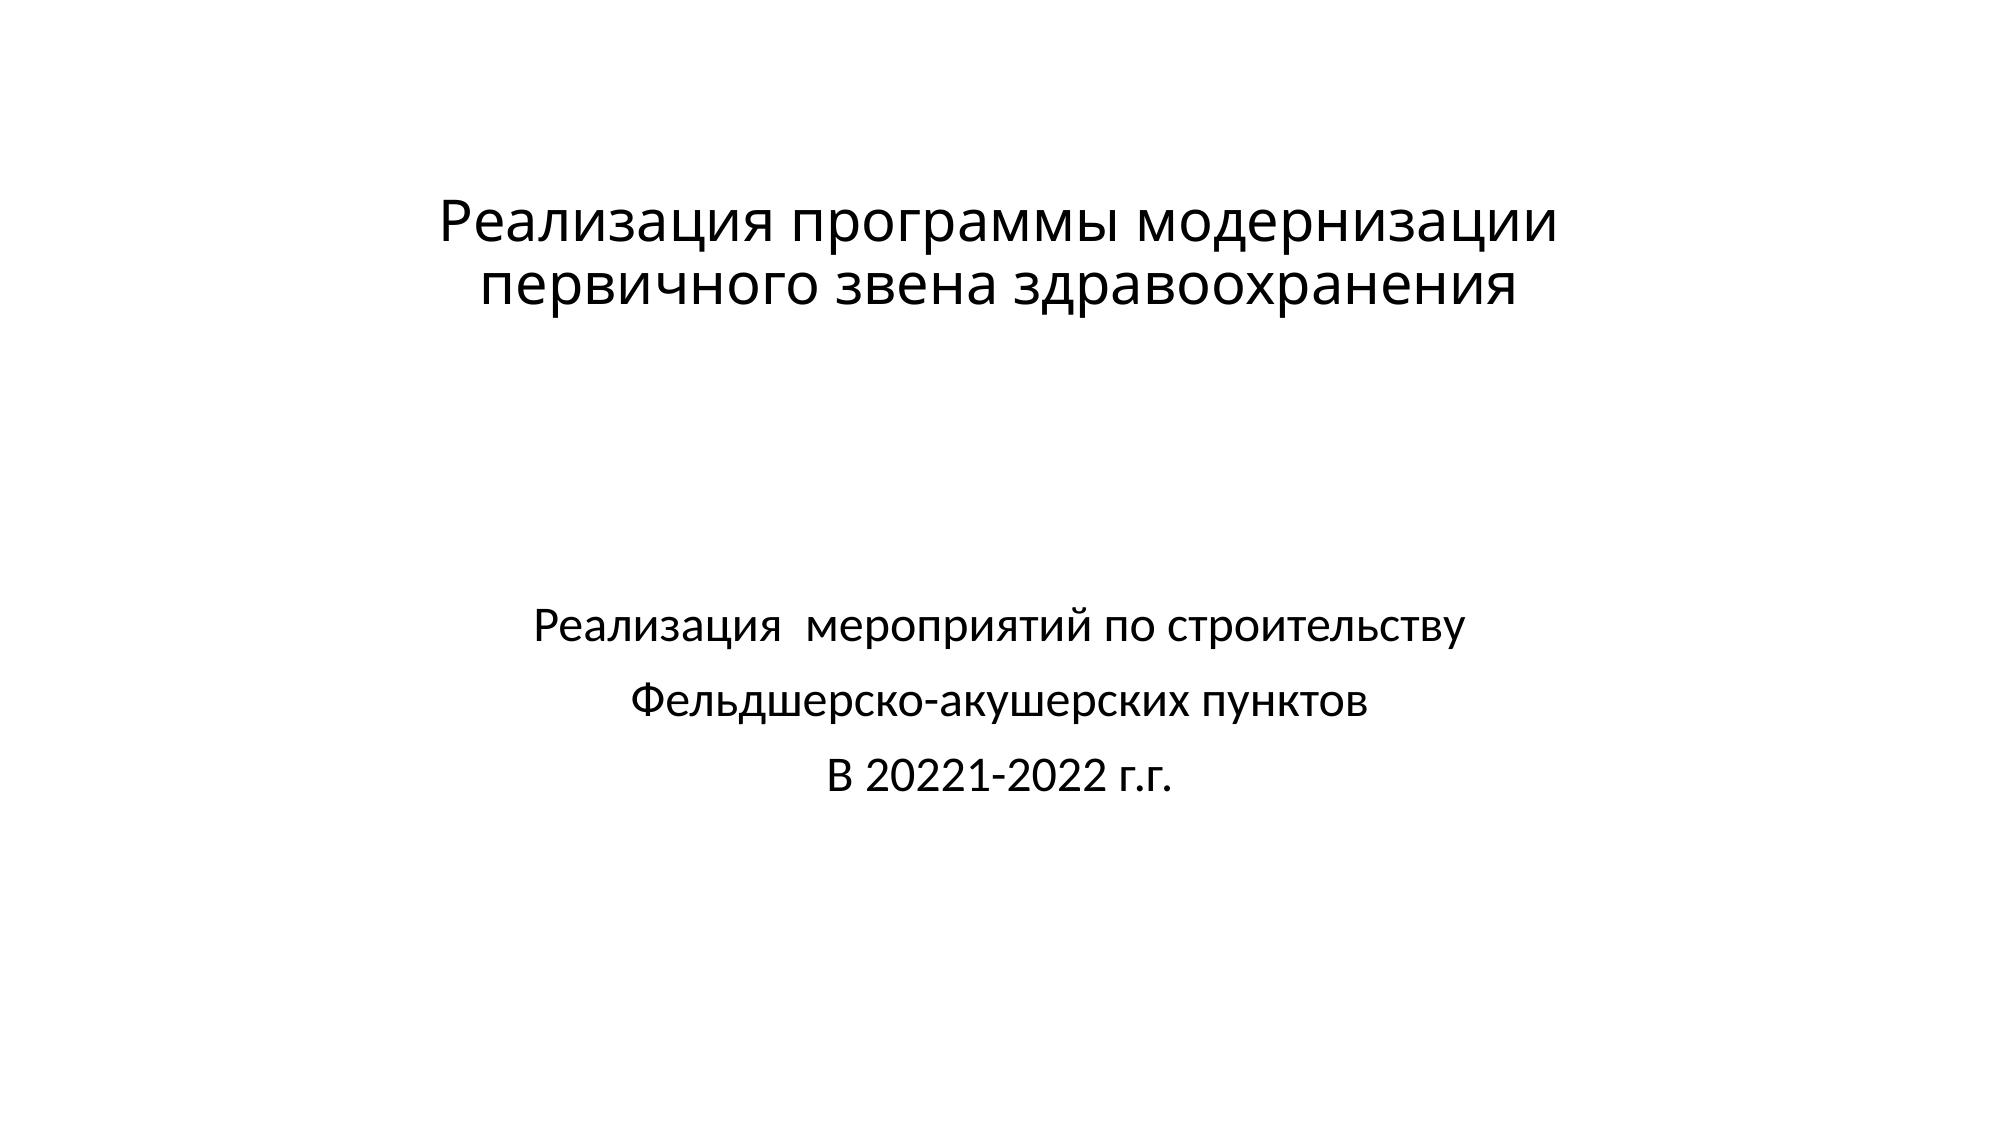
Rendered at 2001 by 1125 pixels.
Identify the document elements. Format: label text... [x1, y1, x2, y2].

subtitle Реализация мероприятий по строительству Фельдшерско-акушерских пунктов В 20221-2022 г.г. [249, 590, 1750, 863]
title Реализация программы модернизации первичного звена здравоохранения [249, 184, 1750, 325]
